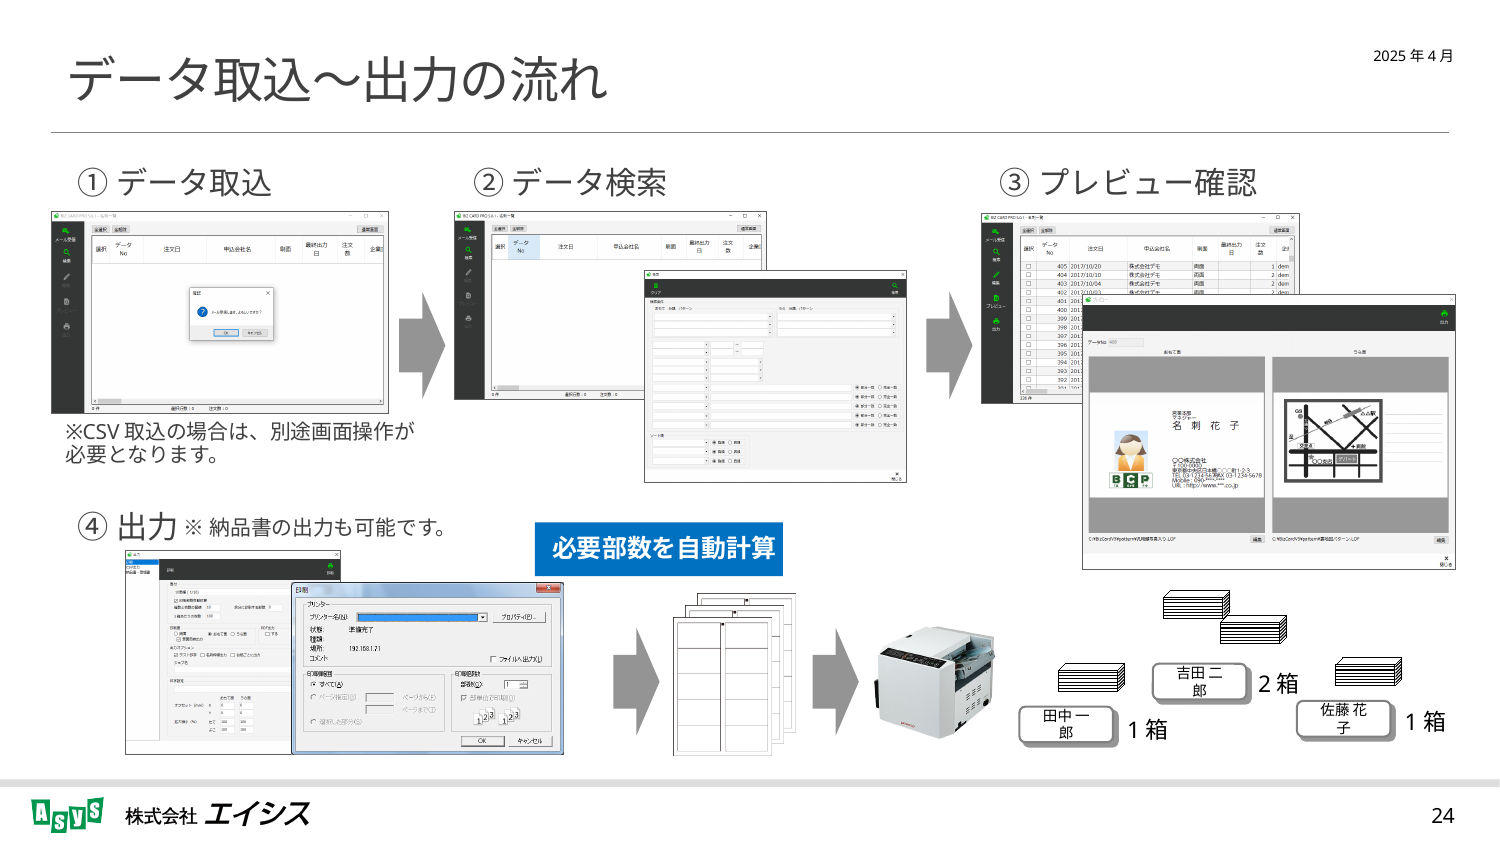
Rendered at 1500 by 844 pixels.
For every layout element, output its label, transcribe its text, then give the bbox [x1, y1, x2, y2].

picture [873, 626, 996, 739]
text_box [613, 628, 660, 736]
list ①データ取込 [51, 152, 446, 445]
picture [981, 213, 1456, 571]
text_box 必要部数を自動計算 [534, 522, 783, 577]
text_box ※納品書の出力も可能です。 [172, 517, 446, 551]
text_box ④出力 [51, 496, 446, 788]
slide_number 24 [1368, 794, 1470, 840]
picture [51, 211, 390, 415]
text_box ※CSV取込の場合は、別途画面操作が必要となります。 [54, 421, 427, 480]
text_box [1294, 656, 1490, 743]
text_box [673, 593, 796, 757]
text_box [1150, 589, 1344, 706]
picture [125, 799, 315, 830]
text_box [812, 628, 859, 736]
text_box ③プレビュー確認 [973, 152, 1369, 576]
text_box [399, 291, 446, 400]
picture [453, 211, 908, 484]
text_box [926, 291, 973, 400]
picture [31, 797, 104, 833]
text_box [1017, 662, 1212, 752]
picture [124, 549, 564, 756]
text_box ②データ検索 [446, 152, 842, 482]
title データ取込～出力の流れ [51, 36, 1449, 131]
